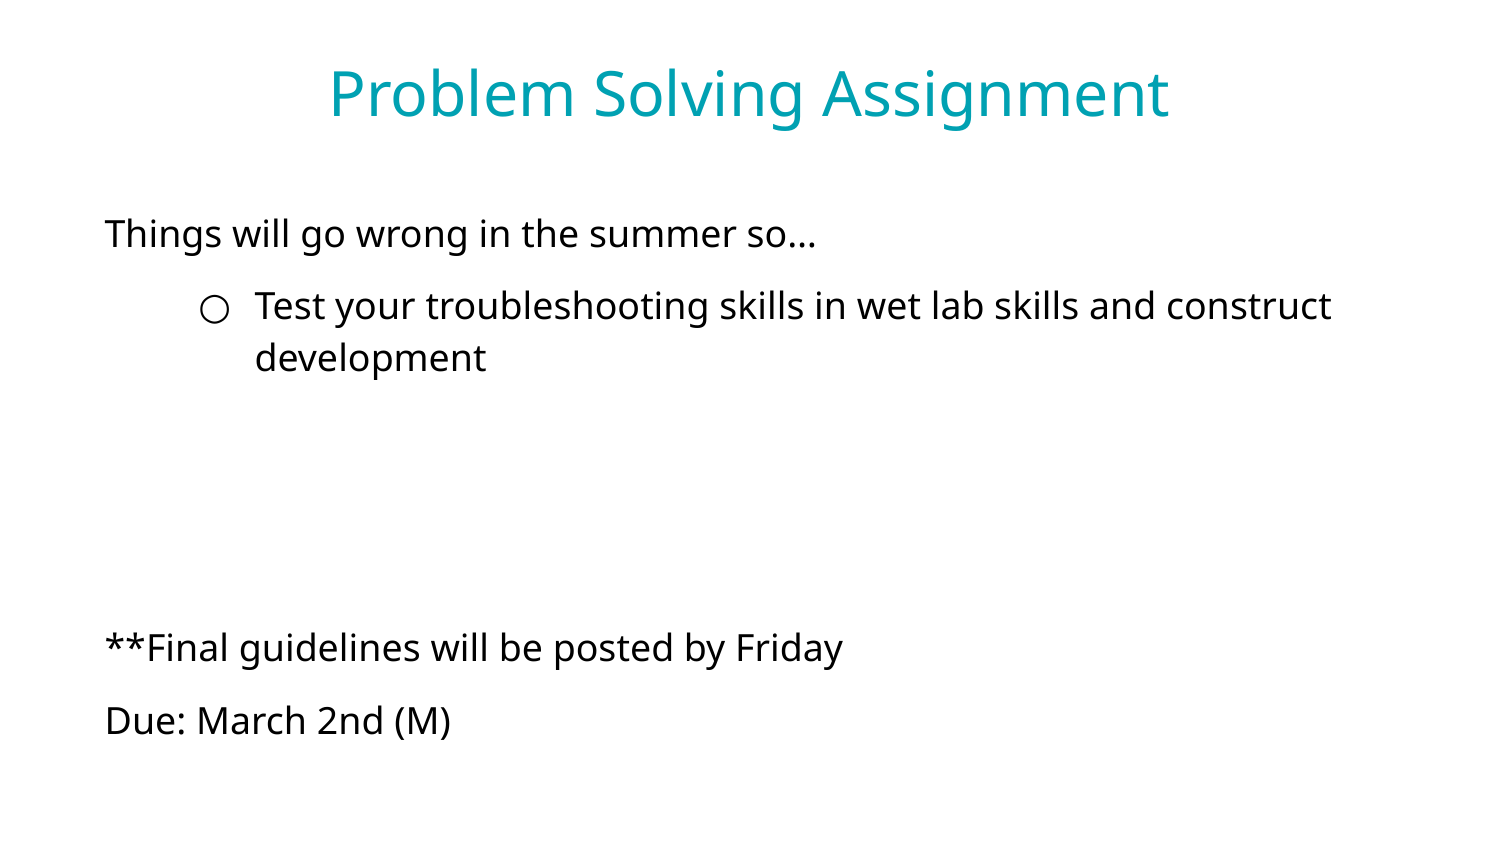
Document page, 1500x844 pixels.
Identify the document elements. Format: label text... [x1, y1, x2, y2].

text_box Problem Solving Assignment [51, 38, 1449, 133]
text_box Things will go wrong in the summer so… Test your troubleshooting skills in wet lab skills and construct development **Final guidelines will be posted by Friday Due: March 2nd (M) [89, 187, 1449, 746]
